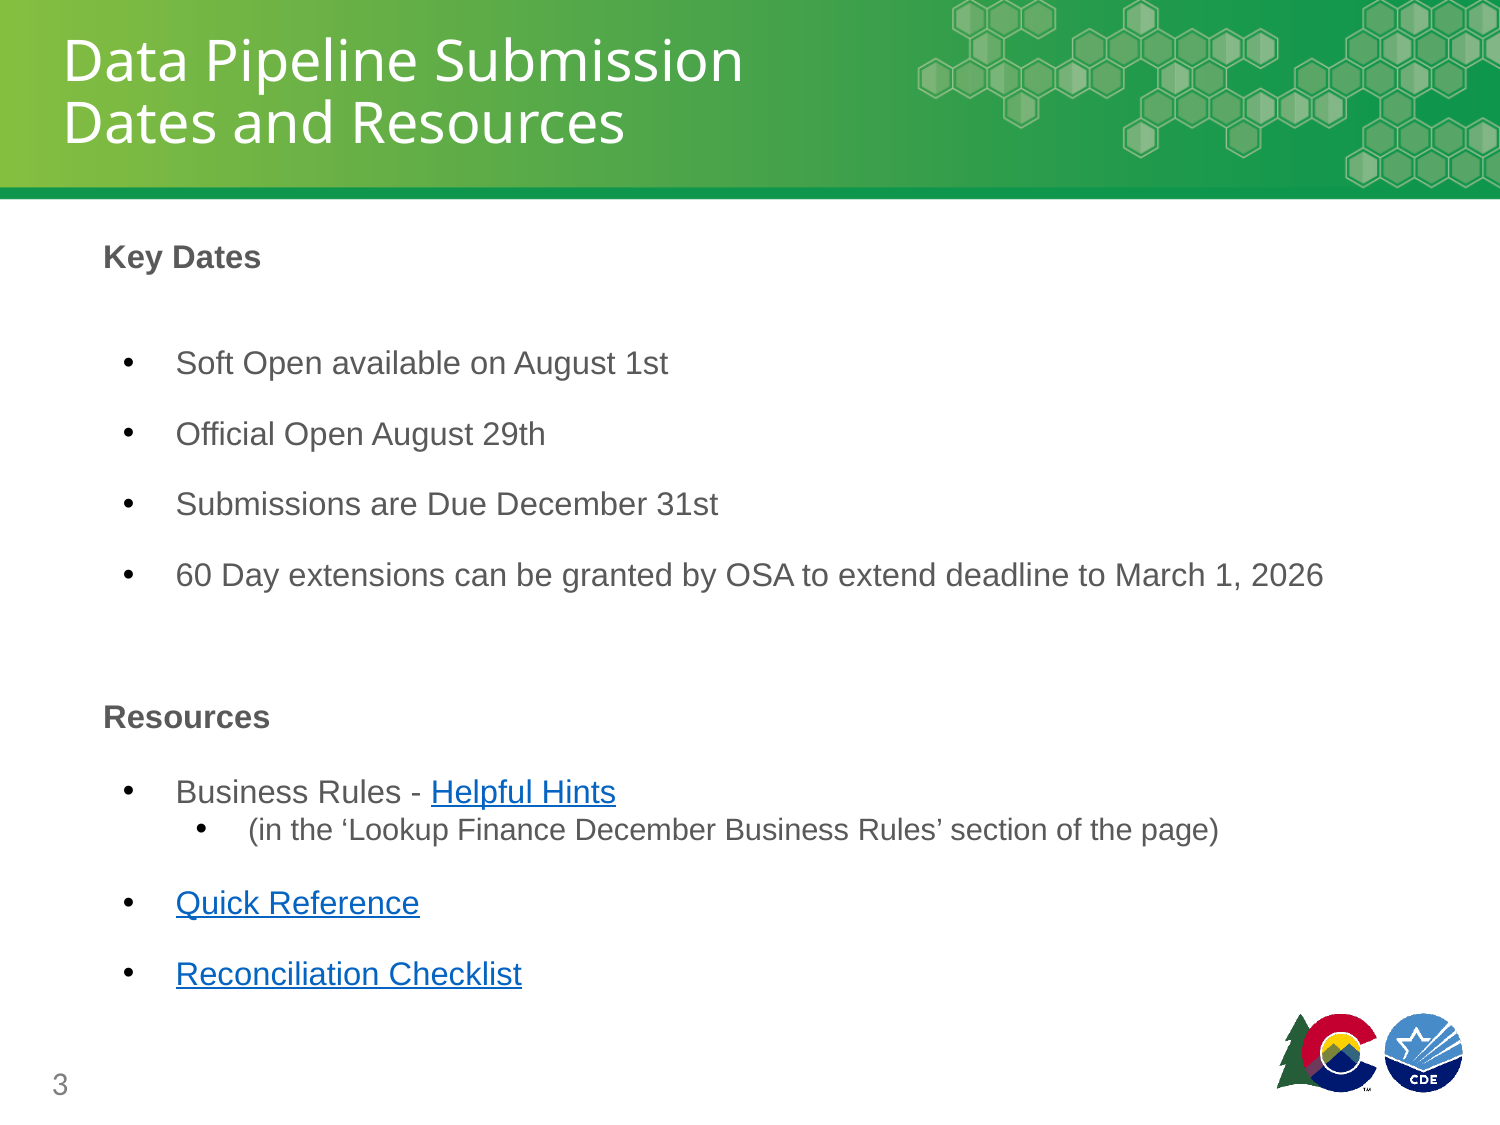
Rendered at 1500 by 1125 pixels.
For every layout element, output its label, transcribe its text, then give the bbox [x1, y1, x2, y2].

picture [0, 0, 1500, 200]
slide_number 3 [36, 1054, 375, 1115]
title Data Pipeline Submission Dates and Resources [62, 31, 1061, 156]
picture [1275, 1012, 1463, 1093]
list Key Dates Soft Open available on August 1st Official Open August 29th Submissions are Due December 31st 60 Day extensions can be granted by OSA to extend deadline to March 1, 2026 Resources Business Rules - Helpful Hints (in the ‘Lookup Finance December Business Rules’ section of the page) Quick Reference Reconciliation Checklist [103, 239, 1397, 1002]
